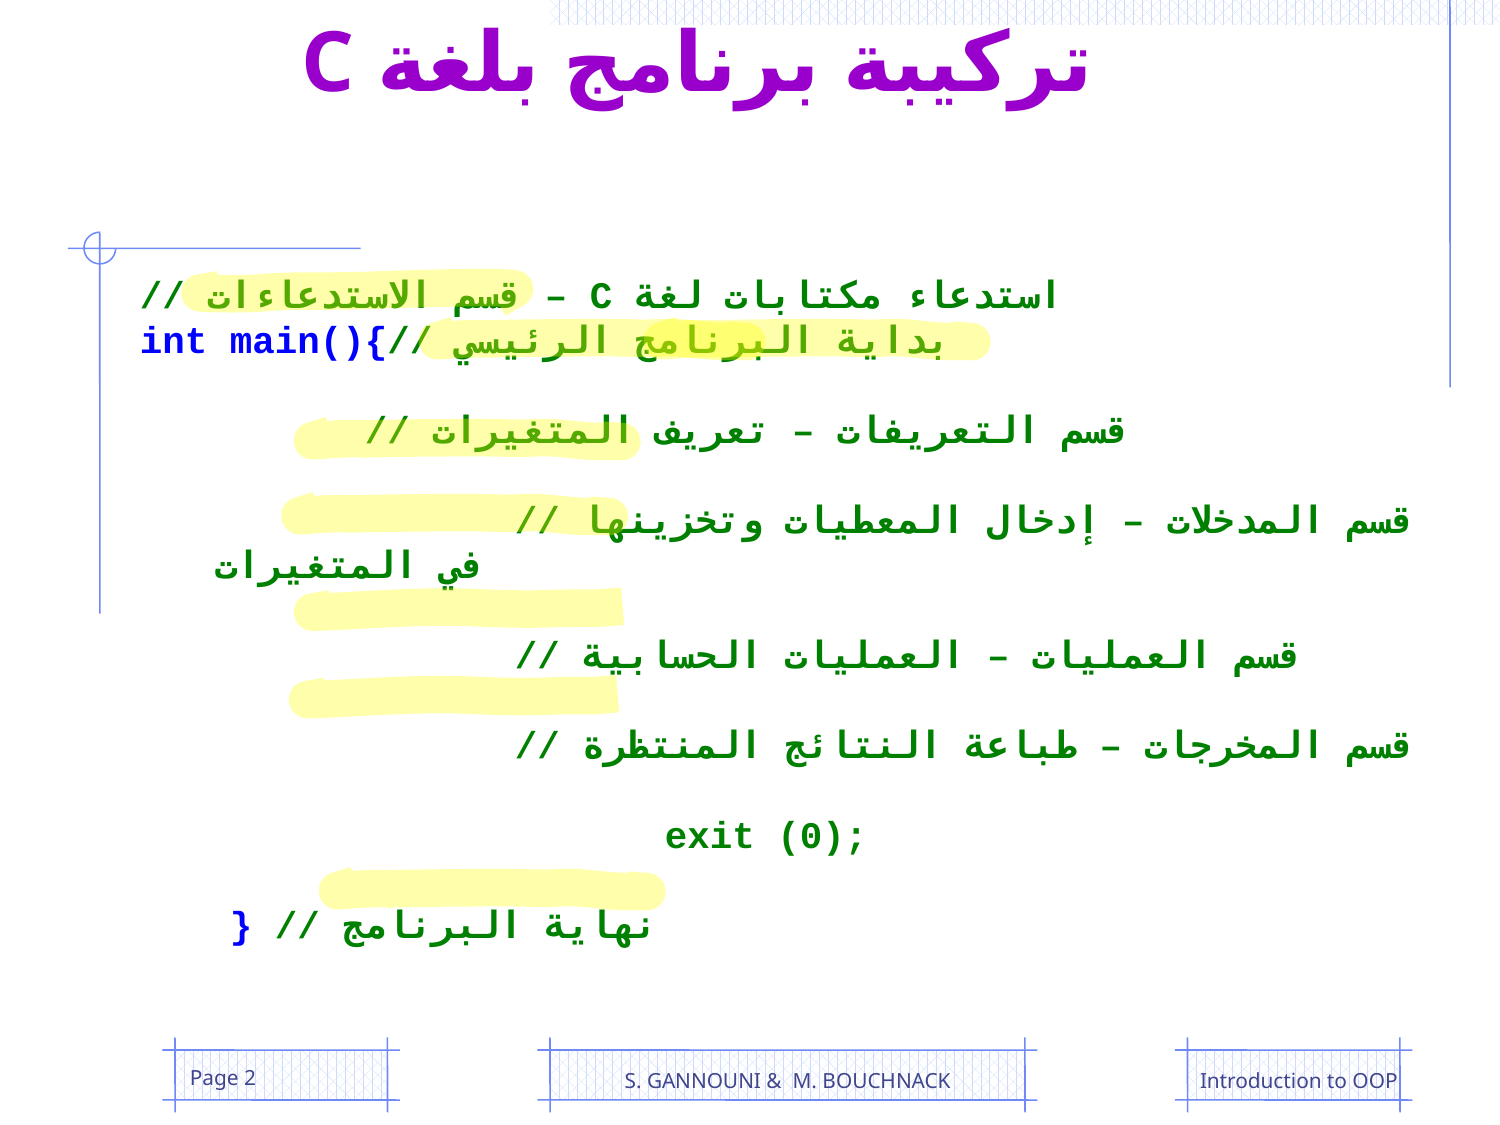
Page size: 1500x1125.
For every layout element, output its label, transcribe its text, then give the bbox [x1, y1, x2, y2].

footer S. GANNOUNI & M. BOUCHNACK [549, 1024, 1026, 1101]
text_box // قسم الاستدعاءات – C استدعاء مكتابات لغة int main(){// بداية البرنامج الرئيسي // قسم التعريفات – تعريف المتغيرات // قسم المدخلات – إدخال المعطيات وتخزينها في المتغيرات // قسم العمليات – العمليات الحسابية // قسم المخرجات – طباعة النتائج المنتظرة exit (0); } // نهاية البرنامج [124, 218, 1475, 999]
slide_number Introduction to OOP [1099, 1024, 1413, 1101]
text_box تركيبة برنامج بلغة C [99, 0, 1295, 116]
slide_number Page 2 [174, 1024, 488, 1101]
